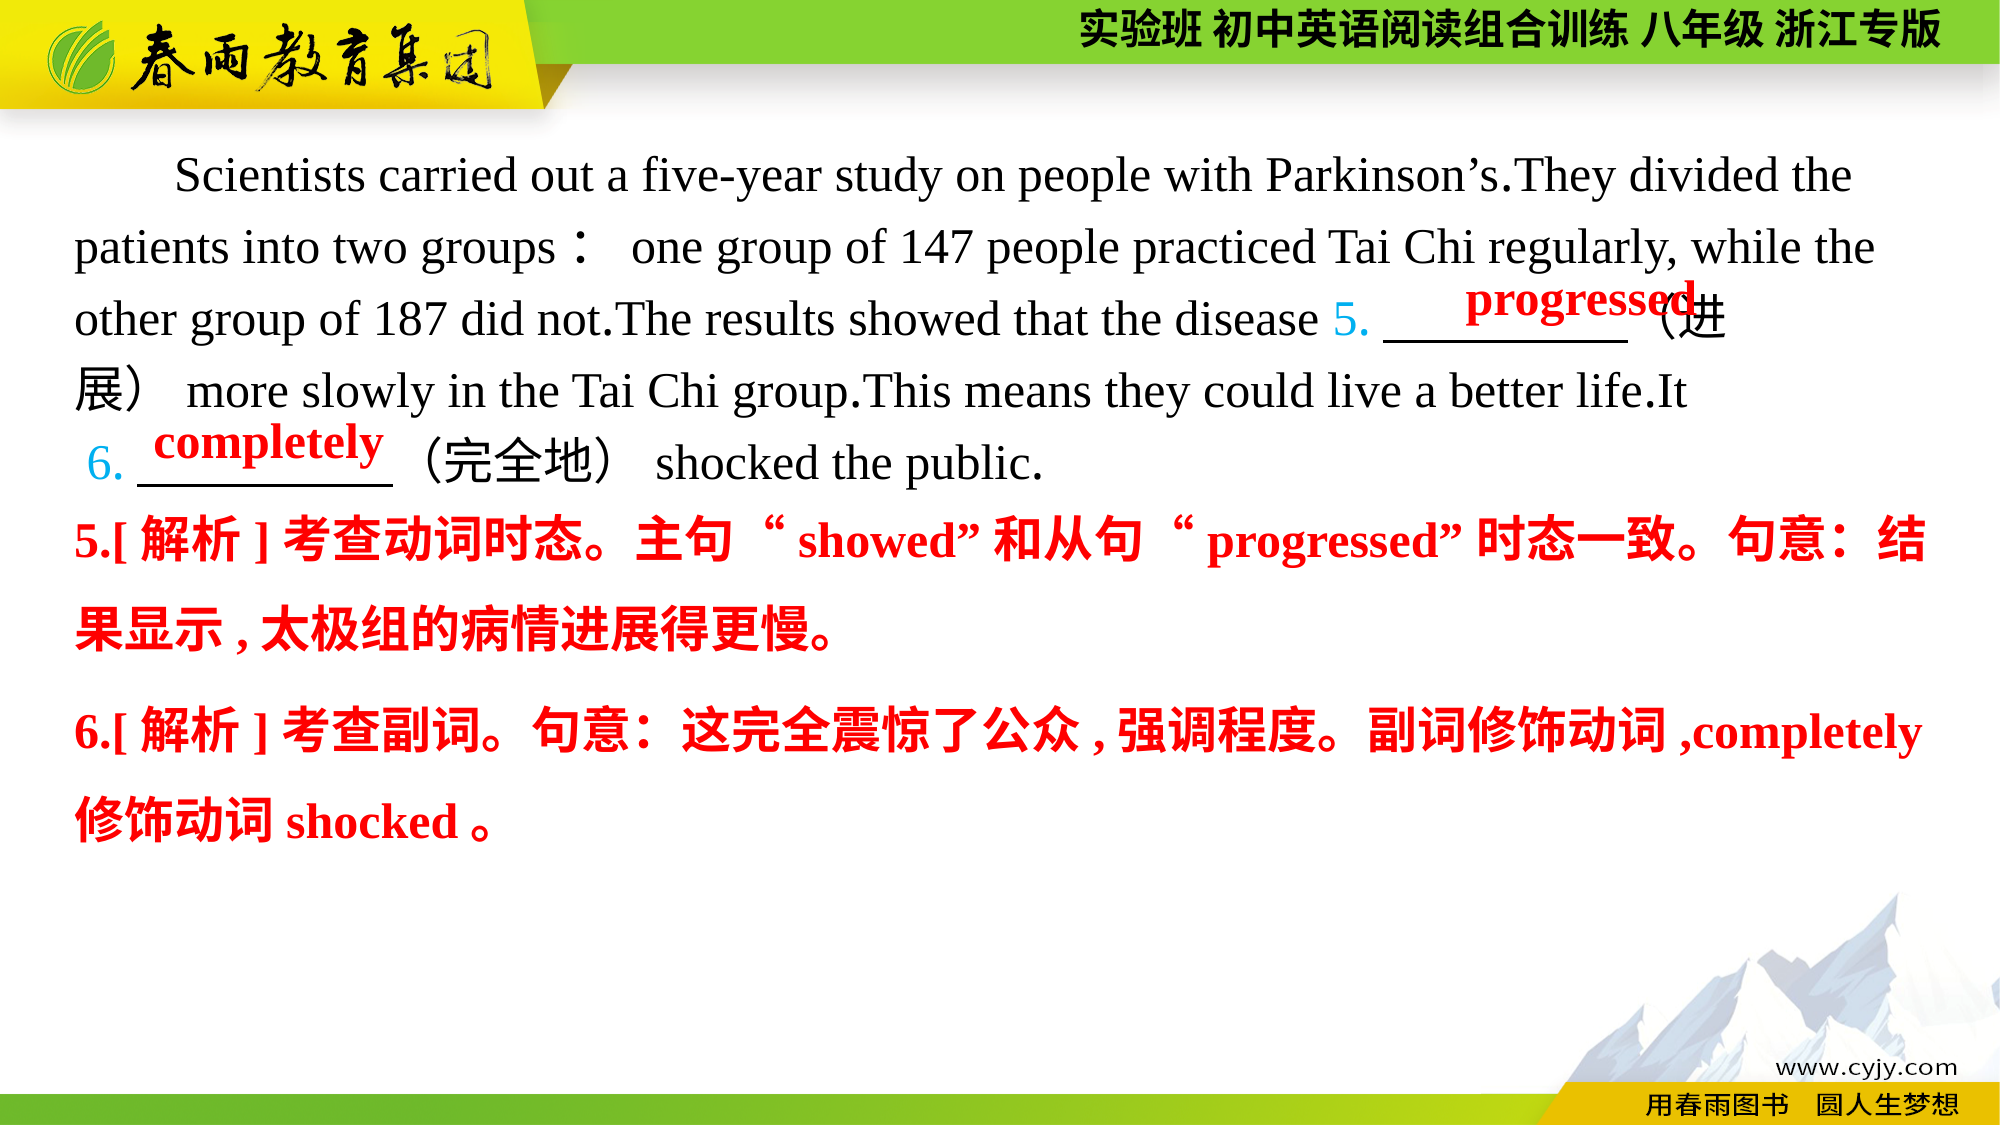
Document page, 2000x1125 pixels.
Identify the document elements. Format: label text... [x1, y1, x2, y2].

text_box completely [138, 401, 400, 477]
list Scientists carried out a five-year study on people with Parkinson’s.They divided the patients into two groups：one group of 147 people practiced Tai Chi regularly, while the other group of 187 did not.The results showed that the disease 5. （进展）more slowly in the Tai Chi group.This means they could live a better life.It 6. （完全地）shocked the public. [59, 122, 1944, 470]
text_box 5.[解析]考查动词时态。主句“showed”和从句“progressed”时态一致。句意：结果显示,太极组的病情进展得更慢。 [59, 470, 1944, 660]
text_box progressed [1438, 258, 1713, 334]
text_box 6.[解析]考查副词。句意：这完全震惊了公众,强调程度。副词修饰动词,completely修饰动词shocked。 [59, 660, 1944, 856]
picture [0, 0, 2000, 1125]
